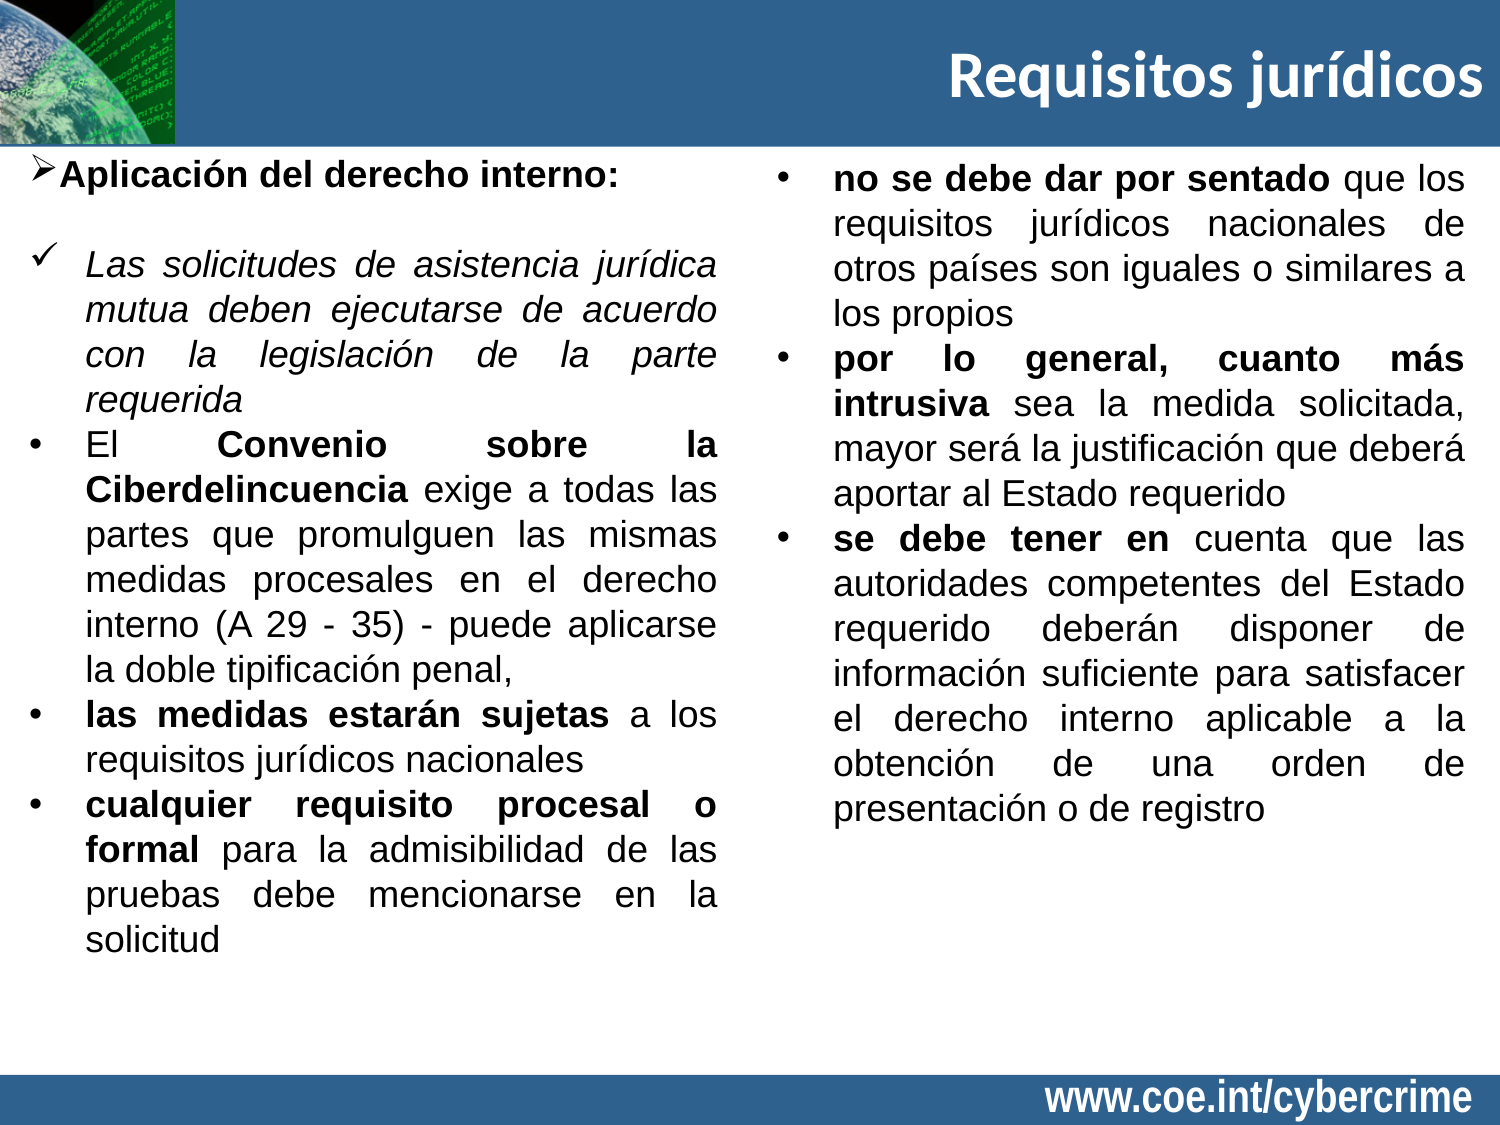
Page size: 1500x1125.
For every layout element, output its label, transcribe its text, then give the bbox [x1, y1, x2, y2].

text_box www.coe.int/cybercrime [1030, 1059, 1500, 1125]
text_box Aplicación del derecho interno: Las solicitudes de asistencia jurídica mutua deben ejecutarse de acuerdo con la legislación de la parte requerida El Convenio sobre la Ciberdelincuencia exige a todas las partes que promulguen las mismas medidas procesales en el derecho interno (A 29 - 35) - puede aplicarse la doble tipificación penal, las medidas estarán sujetas a los requisitos jurídicos nacionales cualquier requisito procesal o formal para la admisibilidad de las pruebas debe mencionarse en la solicitud [14, 143, 733, 968]
text_box [0, 1073, 1030, 1125]
picture [0, 0, 175, 144]
text_box Requisitos jurídicos [179, 0, 1500, 149]
text_box no se debe dar por sentado que los requisitos jurídicos nacionales de otros países son iguales o similares a los propios por lo general, cuanto más intrusiva sea la medida solicitada, mayor será la justificación que deberá aportar al Estado requerido se debe tener en cuenta que las autoridades competentes del Estado requerido deberán disponer de información suficiente para satisfacer el derecho interno aplicable a la obtención de una orden de presentación o de registro [762, 146, 1480, 837]
